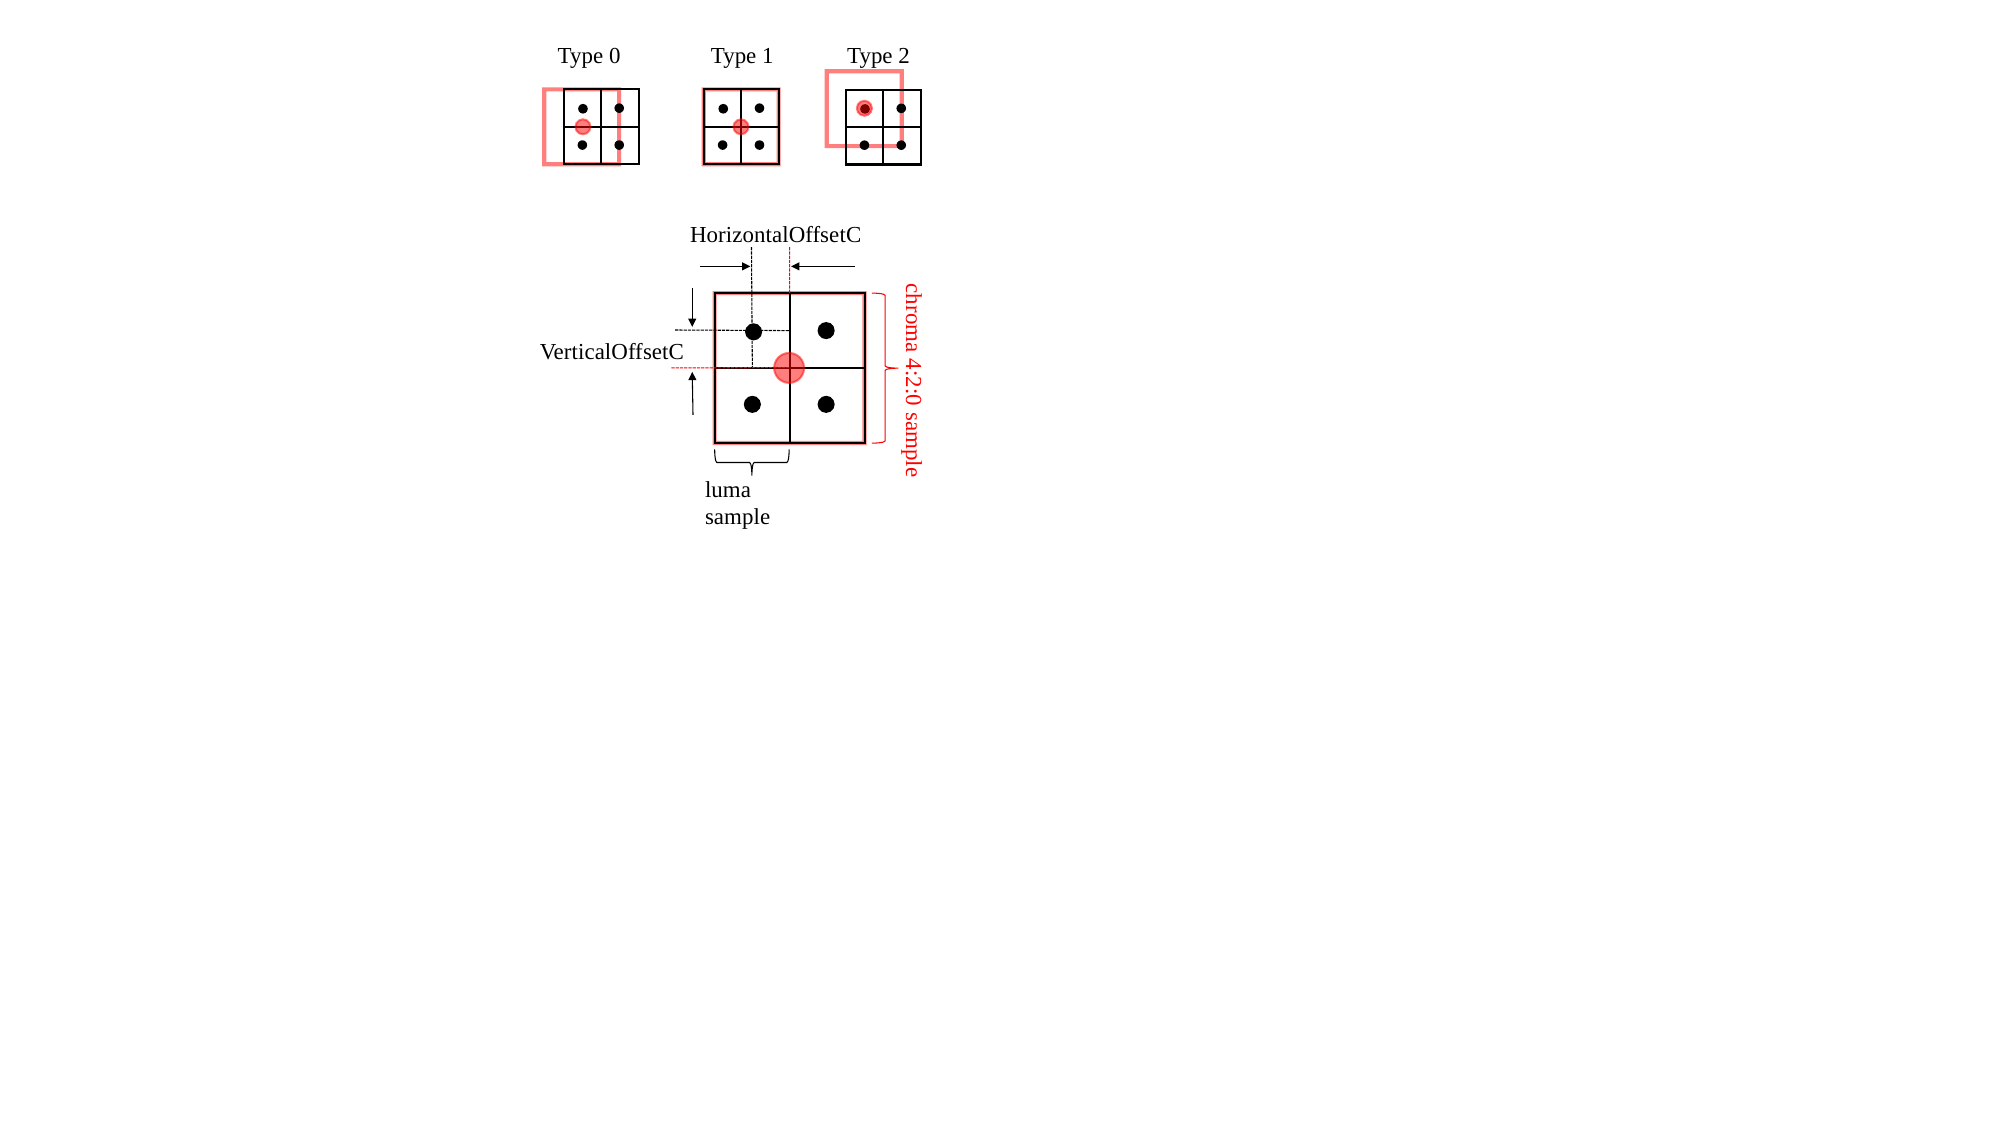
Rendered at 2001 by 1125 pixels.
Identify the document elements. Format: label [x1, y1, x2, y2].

text_box [542, 33, 928, 165]
text_box [523, 212, 937, 510]
